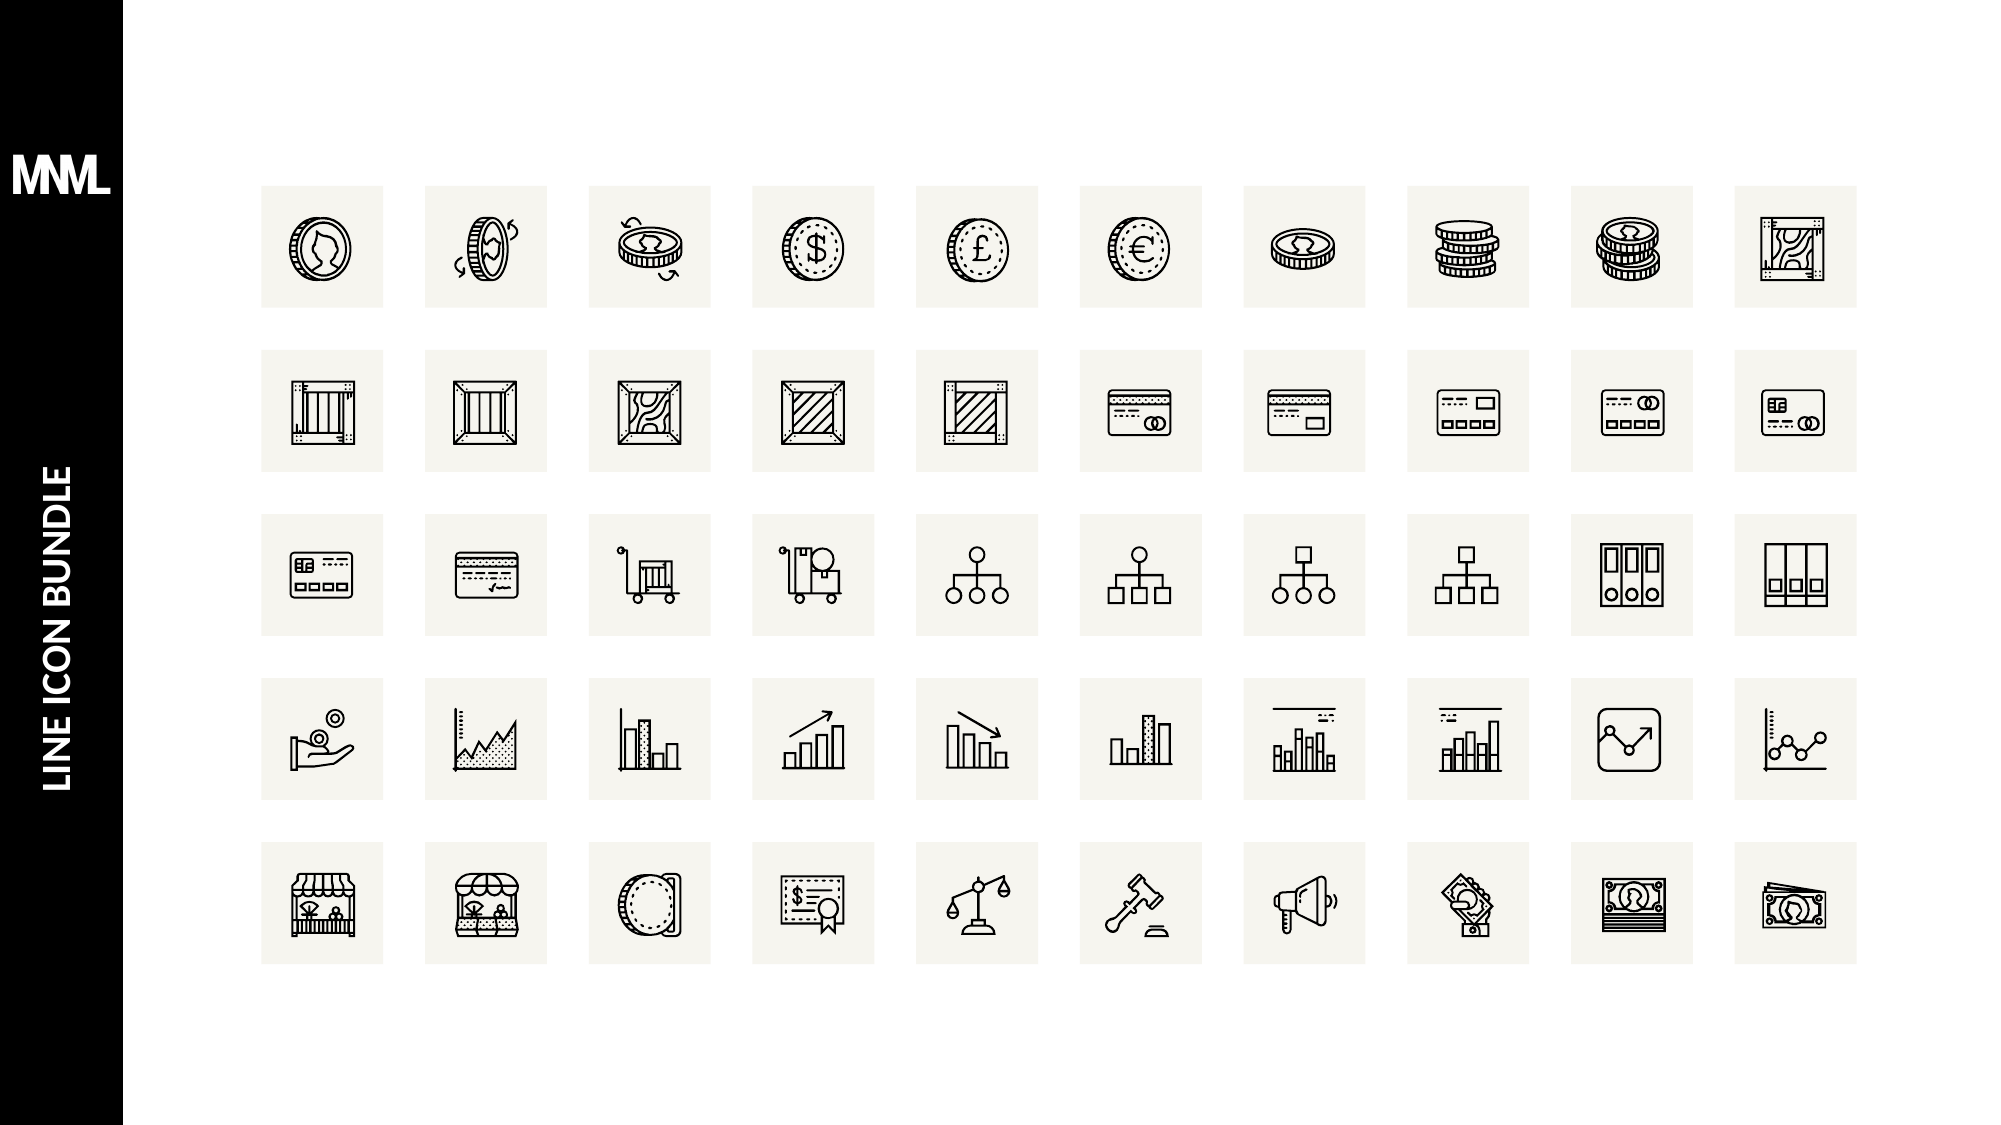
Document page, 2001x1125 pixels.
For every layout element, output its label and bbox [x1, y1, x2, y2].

text_box [452, 707, 517, 772]
text_box [1267, 389, 1332, 437]
text_box [1600, 543, 1664, 608]
text_box [781, 725, 846, 770]
text_box [618, 216, 683, 269]
text_box [946, 218, 1010, 283]
text_box [945, 546, 1009, 605]
picture [0, 113, 122, 236]
text_box [1602, 877, 1666, 933]
text_box [1760, 216, 1825, 282]
text_box [1109, 714, 1173, 766]
text_box [946, 875, 1011, 935]
text_box [781, 380, 845, 445]
text_box [943, 380, 1008, 445]
text_box [455, 872, 519, 938]
text_box [1107, 546, 1172, 605]
text_box [657, 270, 679, 282]
text_box [945, 724, 1010, 769]
text_box [780, 875, 845, 935]
text_box [1438, 720, 1503, 772]
text_box [781, 216, 845, 282]
text_box [325, 708, 345, 729]
text_box [957, 711, 1001, 739]
text_box [454, 551, 519, 599]
text_box [291, 872, 356, 938]
text_box [617, 707, 682, 772]
text_box [617, 380, 682, 445]
text_box [290, 729, 355, 771]
text_box [453, 380, 517, 445]
text_box [1273, 875, 1333, 935]
text_box [1597, 707, 1662, 772]
text_box [1271, 546, 1336, 605]
text_box [1596, 216, 1660, 282]
text_box [1763, 707, 1827, 772]
text_box [1270, 228, 1335, 270]
text_box [1104, 873, 1164, 934]
text_box [1272, 728, 1337, 772]
text_box [1436, 389, 1501, 437]
text_box [291, 380, 356, 445]
text_box [1435, 220, 1500, 278]
text_box [288, 216, 352, 282]
text_box [1333, 893, 1338, 909]
text_box [1107, 216, 1171, 282]
text_box [778, 546, 843, 605]
text_box [1434, 546, 1499, 605]
text_box [1600, 389, 1665, 437]
text_box [1764, 543, 1828, 608]
text_box [467, 216, 519, 282]
text_box [289, 551, 354, 599]
text_box [1762, 881, 1827, 929]
text_box [1761, 389, 1825, 437]
text_box [1144, 925, 1169, 938]
text_box [616, 546, 681, 605]
text_box [1107, 389, 1172, 437]
text_box [454, 256, 466, 278]
text_box [789, 710, 833, 738]
text_box [617, 872, 682, 938]
text_box [1440, 872, 1494, 938]
